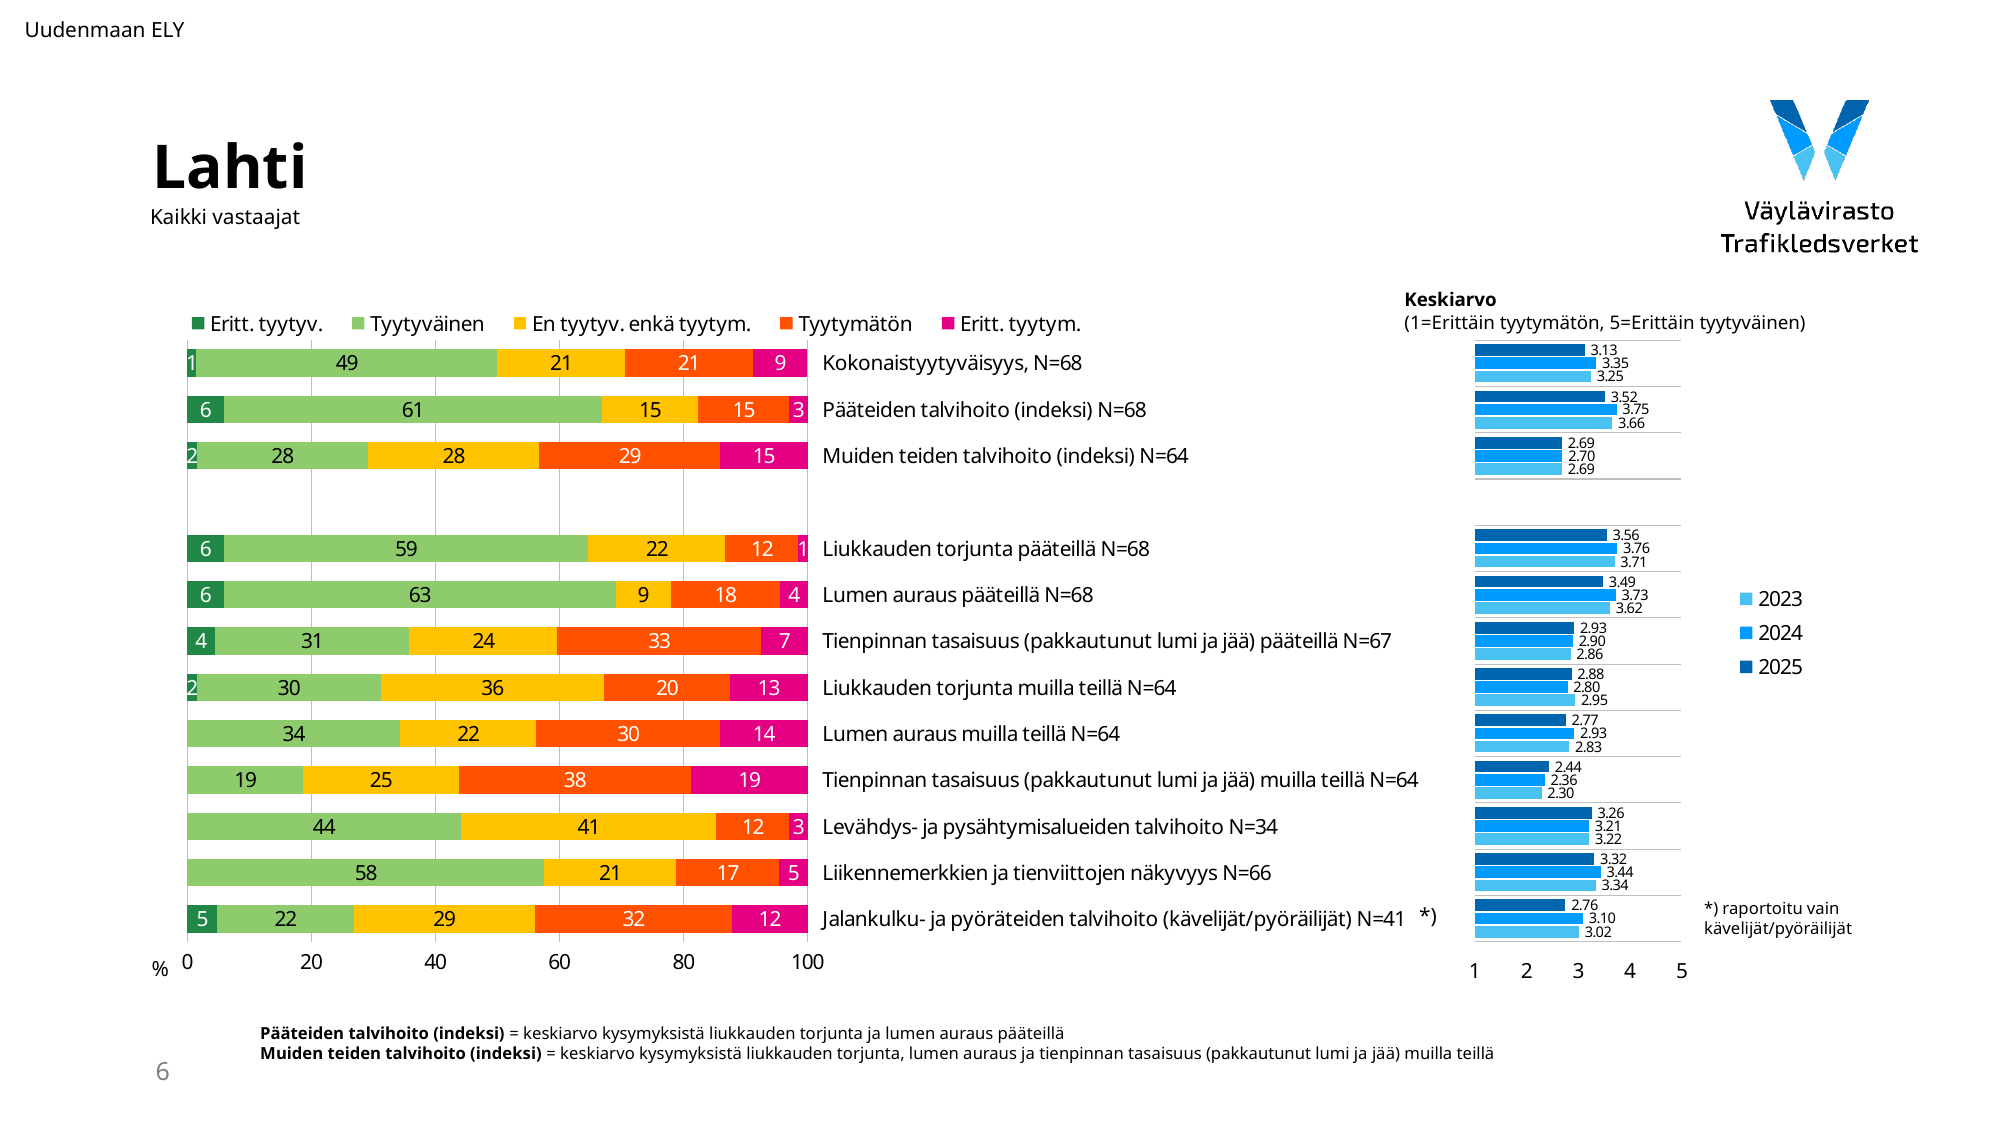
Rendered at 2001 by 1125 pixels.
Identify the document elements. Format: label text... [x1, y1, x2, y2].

text_box Keskiarvo (1=Erittäin tyytymätön, 5=Erittäin tyytyväinen) [1389, 280, 1826, 341]
footer [0, 1042, 675, 1103]
text_box % [136, 948, 184, 989]
text_box Pääteiden talvihoito (indeksi) = keskiarvo kysymyksistä liukkauden torjunta ja lumen auraus pääteillä Muiden teiden talvihoito (indeksi) = keskiarvo kysymyksistä liukkauden torjunta, lumen auraus ja tienpinnan tasaisuus (pakkautunut lumi ja jää) muilla teillä [245, 1015, 1520, 1094]
picture [1682, 62, 1958, 292]
text_box *) raportoitu vain kävelijät/pyöräilijät [1822, 890, 1868, 945]
text_box Uudenmaan ELY [9, 9, 200, 50]
chart [168, 281, 1822, 985]
title Lahti [137, 59, 1555, 278]
text_box Kaikki vastaajat [135, 196, 315, 237]
